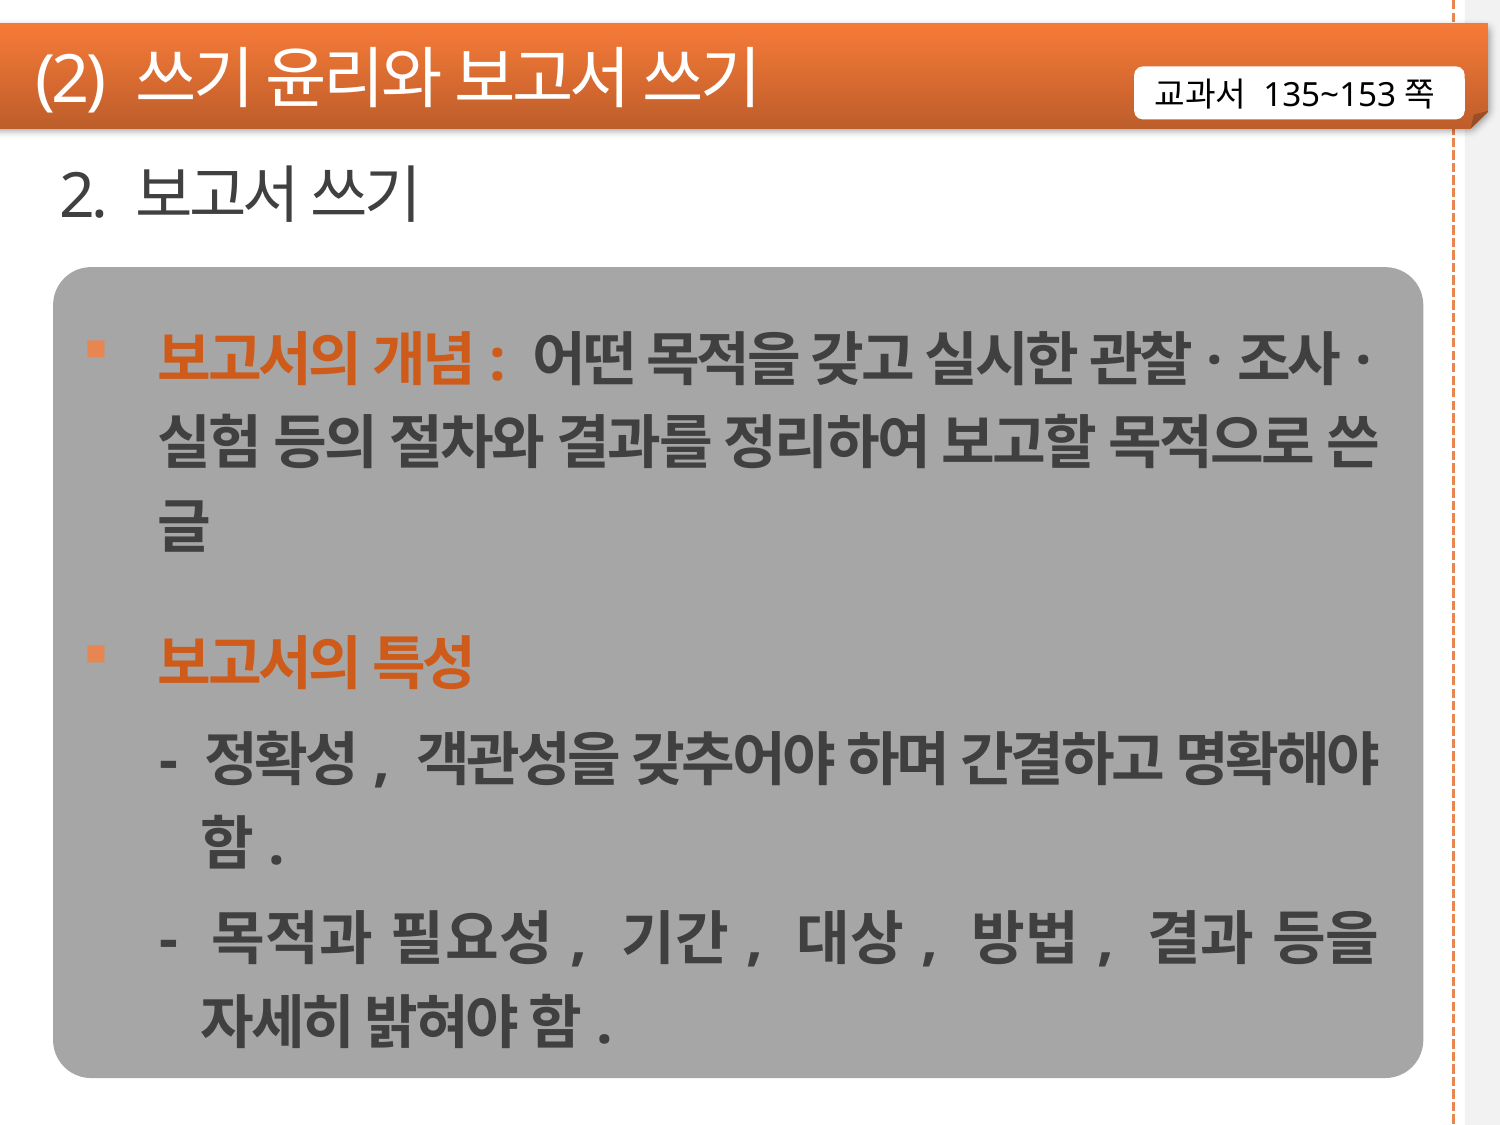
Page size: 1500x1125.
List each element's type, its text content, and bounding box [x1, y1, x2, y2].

text_box 교과서 135~153쪽 [1211, 64, 1467, 122]
text_box (2) 쓰기 윤리와 보고서 쓰기 [0, 23, 1211, 129]
list 2. 보고서 쓰기 [0, 154, 1424, 231]
text_box [50, 264, 1426, 1081]
list 보고서의 개념: 어떤 목적을 갖고 실시한 관찰·조사·실험 등의 절차와 결과를 정리하여 보고할 목적으로 쓴 글 보고서의 특성 - 정확성, 객관성을 갖추어야 하며 간결하고 명확해야 함. - 목적과 필요성, 기간, 대상, 방법, 결과 등을 자세히 밝혀야 함. [64, 295, 1395, 1068]
